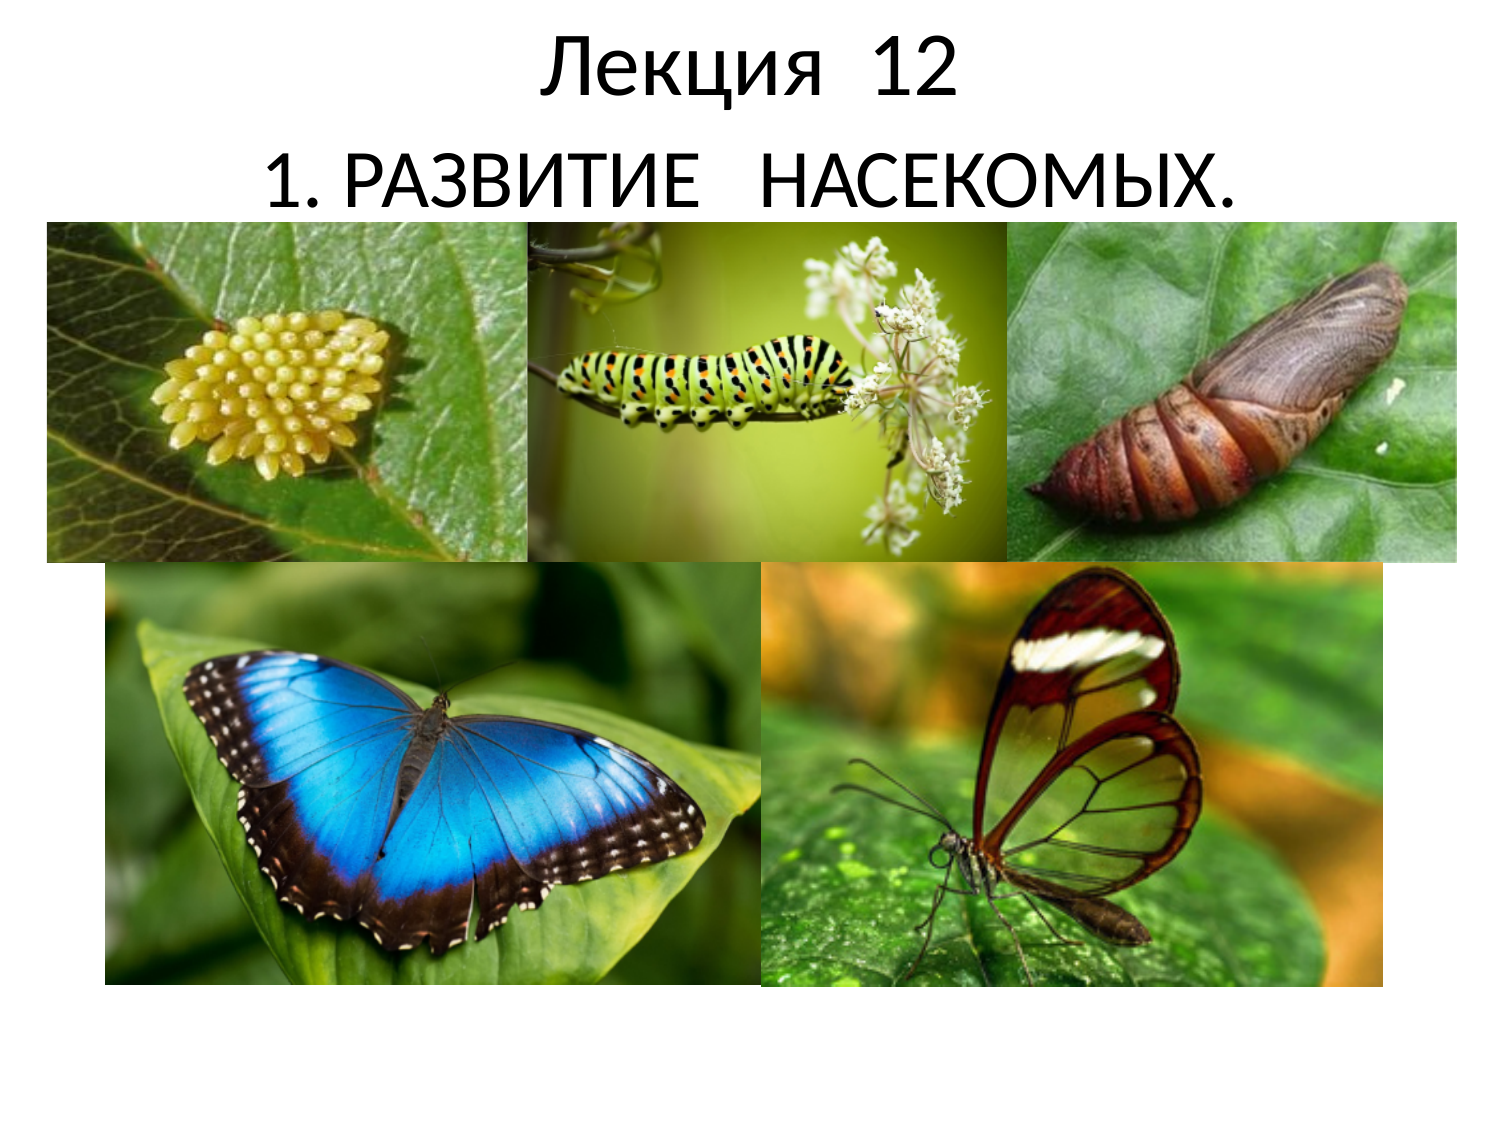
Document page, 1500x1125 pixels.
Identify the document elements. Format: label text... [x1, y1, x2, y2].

title Лекция 12 [23, 0, 1477, 117]
picture [46, 222, 1457, 987]
subtitle 1. РАЗВИТИЕ НАСЕКОМЫХ. [0, 117, 1500, 211]
